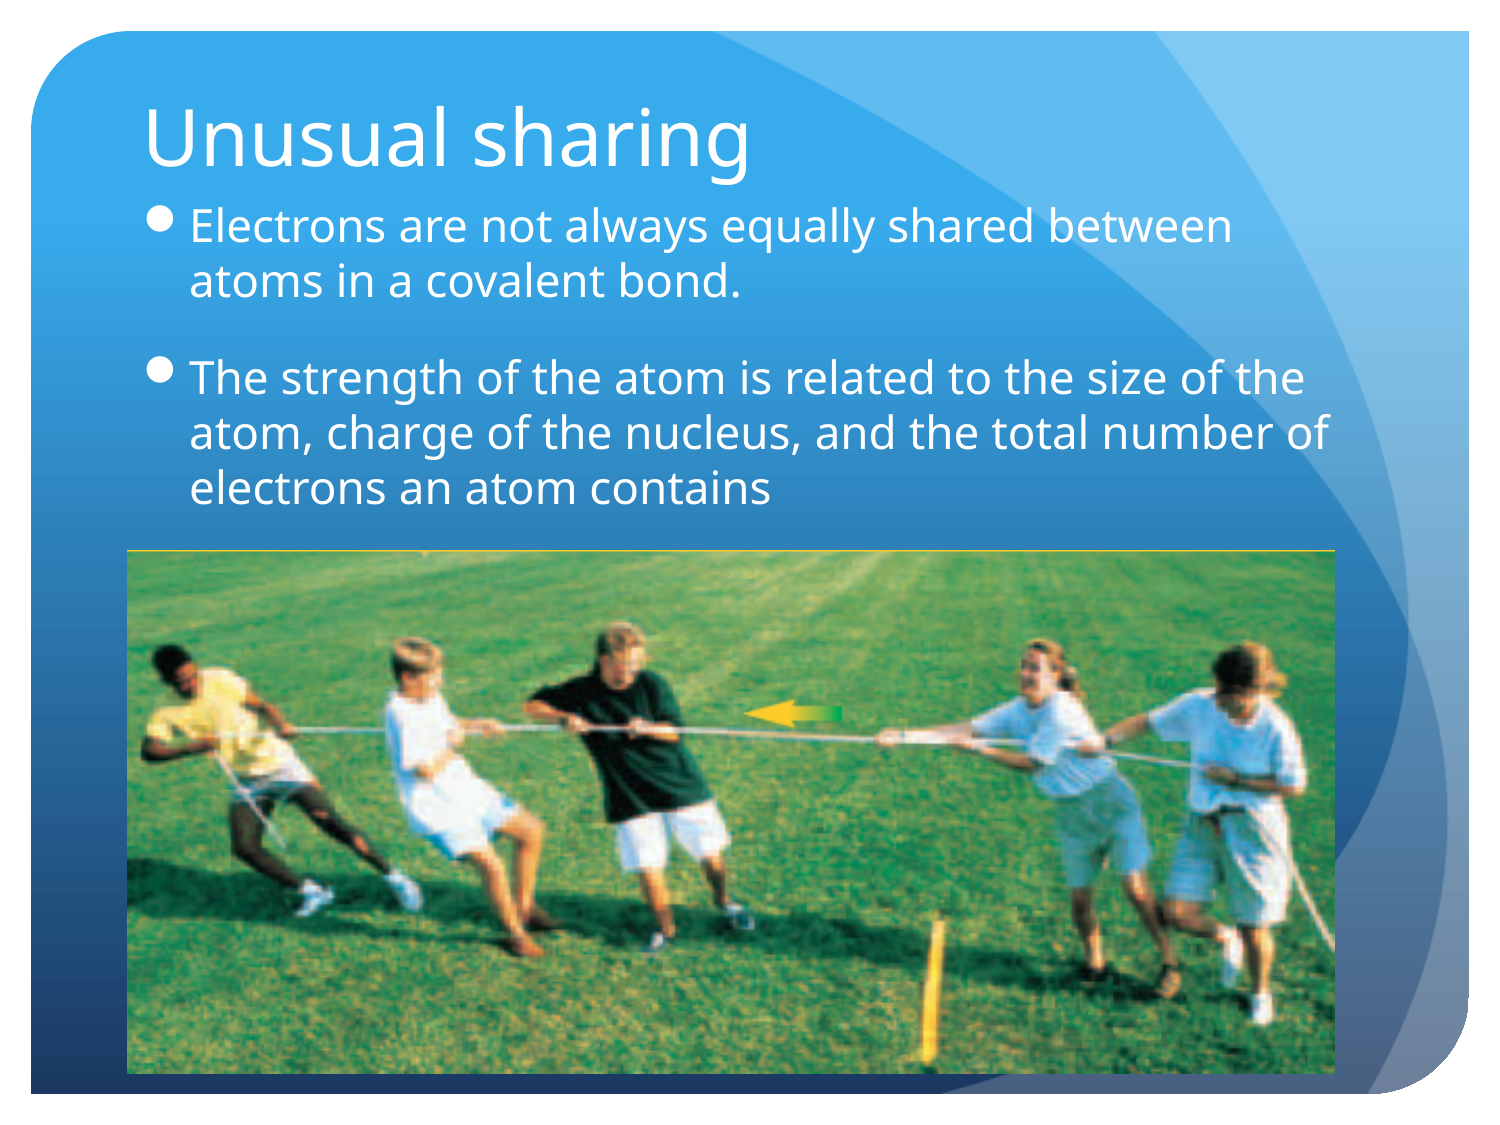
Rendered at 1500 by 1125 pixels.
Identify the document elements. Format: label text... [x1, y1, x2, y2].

list Electrons are not always equally shared between atoms in a covalent bond. The strength of the atom is related to the size of the atom, charge of the nucleus, and the total number of electrons an atom contains [127, 189, 1372, 574]
title Unusual sharing [127, 62, 1372, 189]
picture [24, 30, 1473, 1094]
